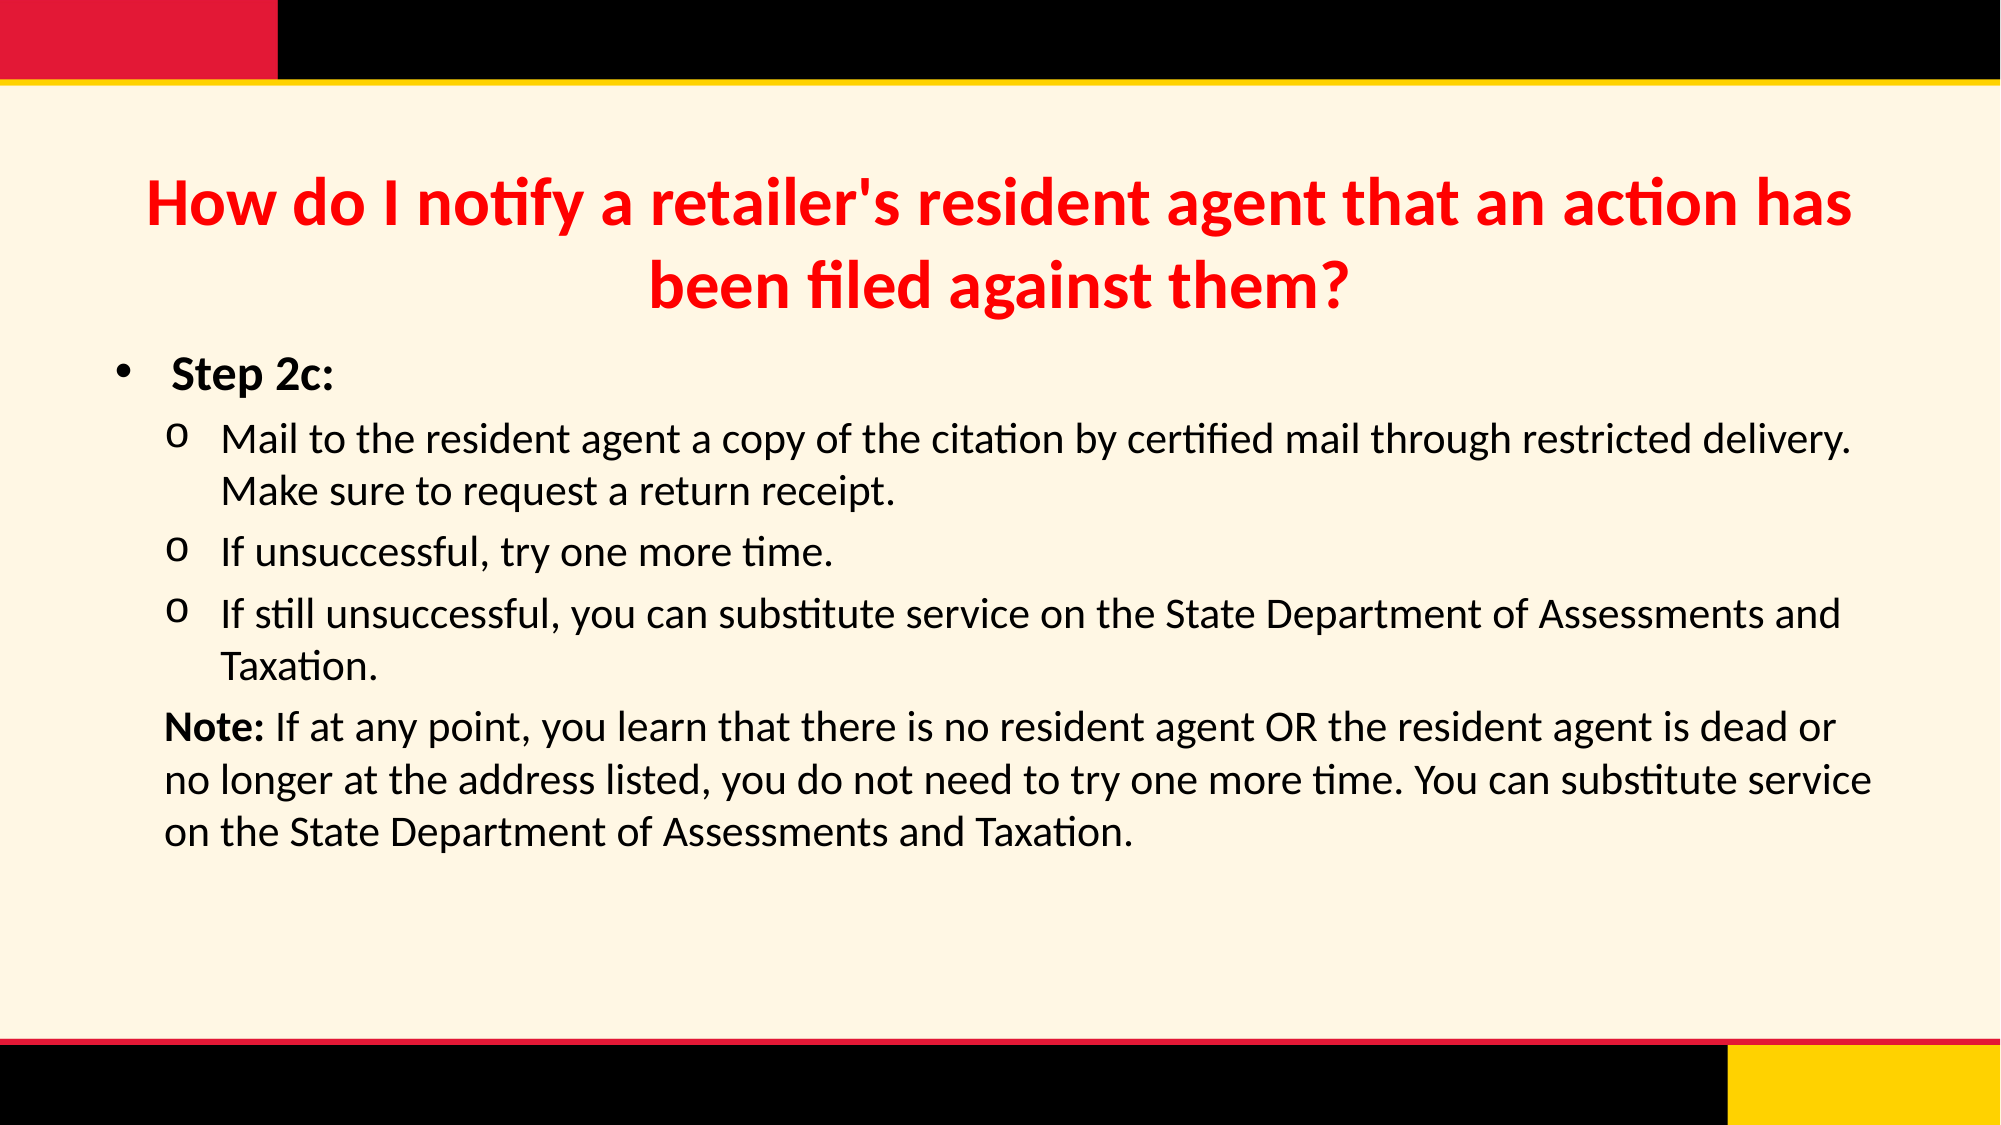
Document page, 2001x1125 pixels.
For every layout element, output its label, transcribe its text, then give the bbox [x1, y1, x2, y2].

title How do I notify a retailer's resident agent that an action has been filed against them? [99, 145, 1900, 333]
list Step 2c: Mail to the resident agent a copy of the citation by certified mail through restricted delivery. Make sure to request a return receipt. If unsuccessful, try one more time. If still unsuccessful, you can substitute service on the State Department of Assessments and Taxation. Note: If at any point, you learn that there is no resident agent OR the resident agent is dead or no longer at the address listed, you do not need to try one more time. You can substitute service on the State Department of Assessments and Taxation. [99, 333, 1900, 1005]
picture [0, 0, 2001, 1125]
